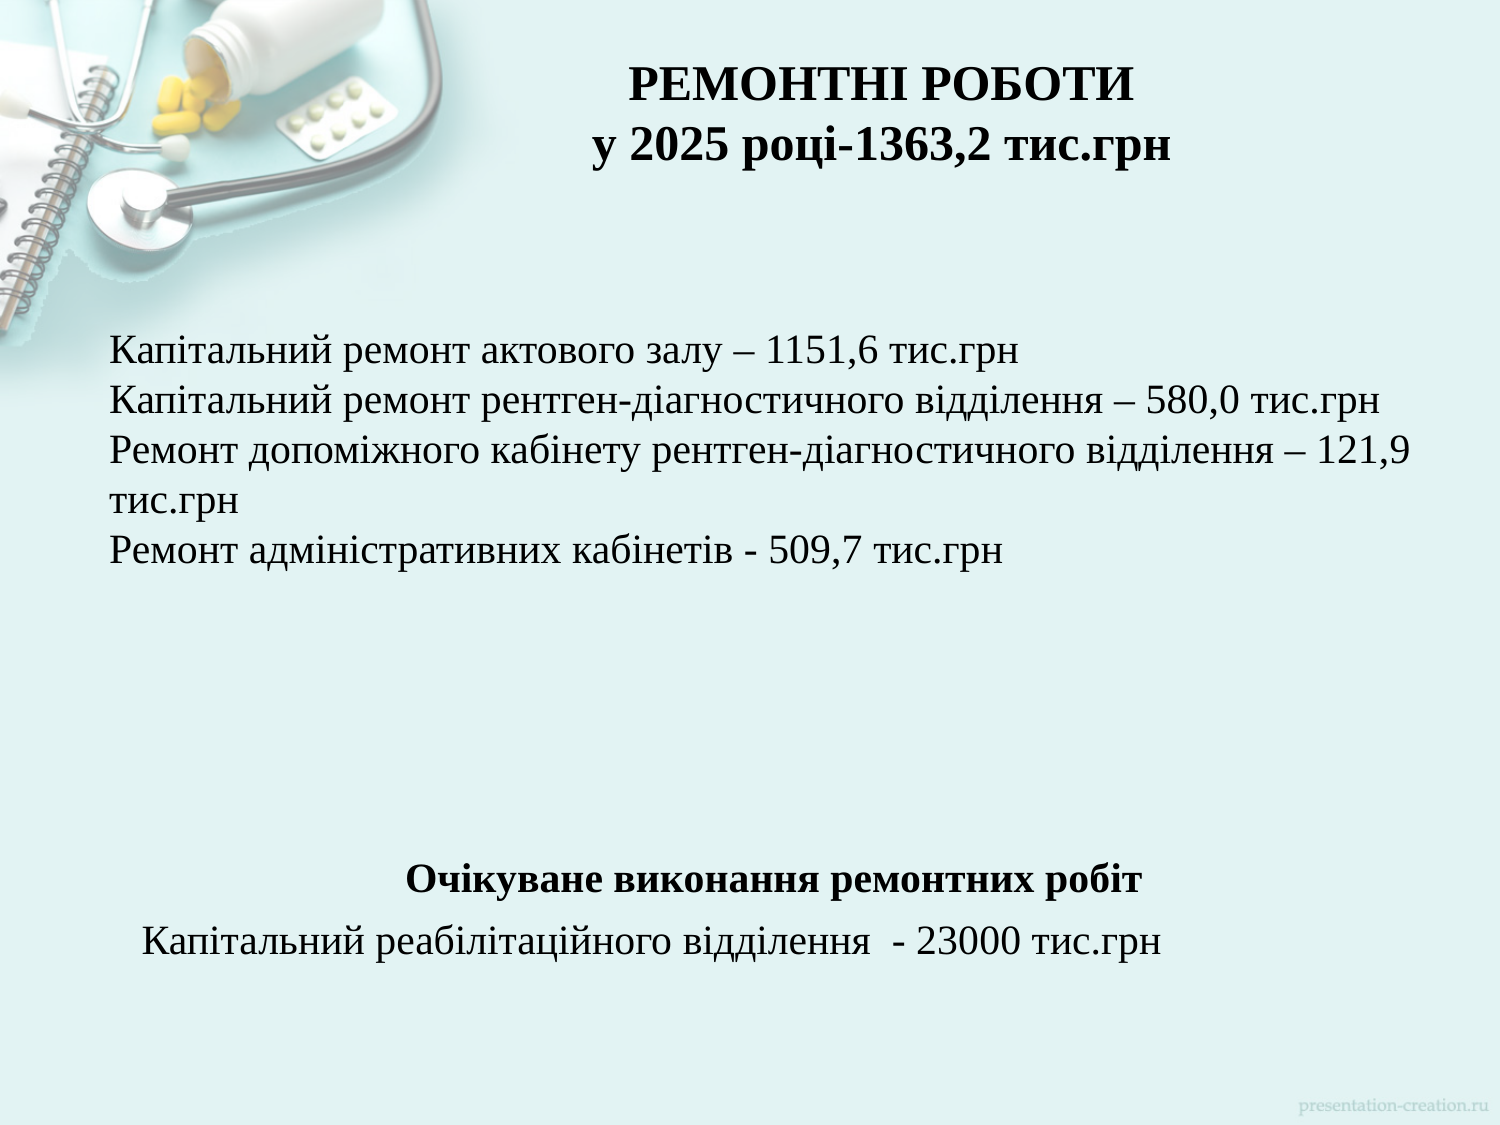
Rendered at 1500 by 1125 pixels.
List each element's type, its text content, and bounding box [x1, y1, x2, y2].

title РЕМОНТНІ РОБОТИ у 2025 році-1363,2 тис.грн [267, 66, 1496, 155]
text_box Очікуване виконання ремонтних робіт [332, 843, 1216, 905]
text_box Капітальний реабілітаційного відділення - 23000 тис.грн [126, 905, 1306, 971]
text_box Капітальний ремонт актового залу – 1151,6 тис.грн Капітальний ремонт рентген-діагностичного відділення – 580,0 тис.грн Ремонт допоміжного кабінету рентген-діагностичного відділення – 121,9 тис.грн Ремонт адміністративних кабінетів - 509,7 тис.грн [94, 314, 1453, 630]
